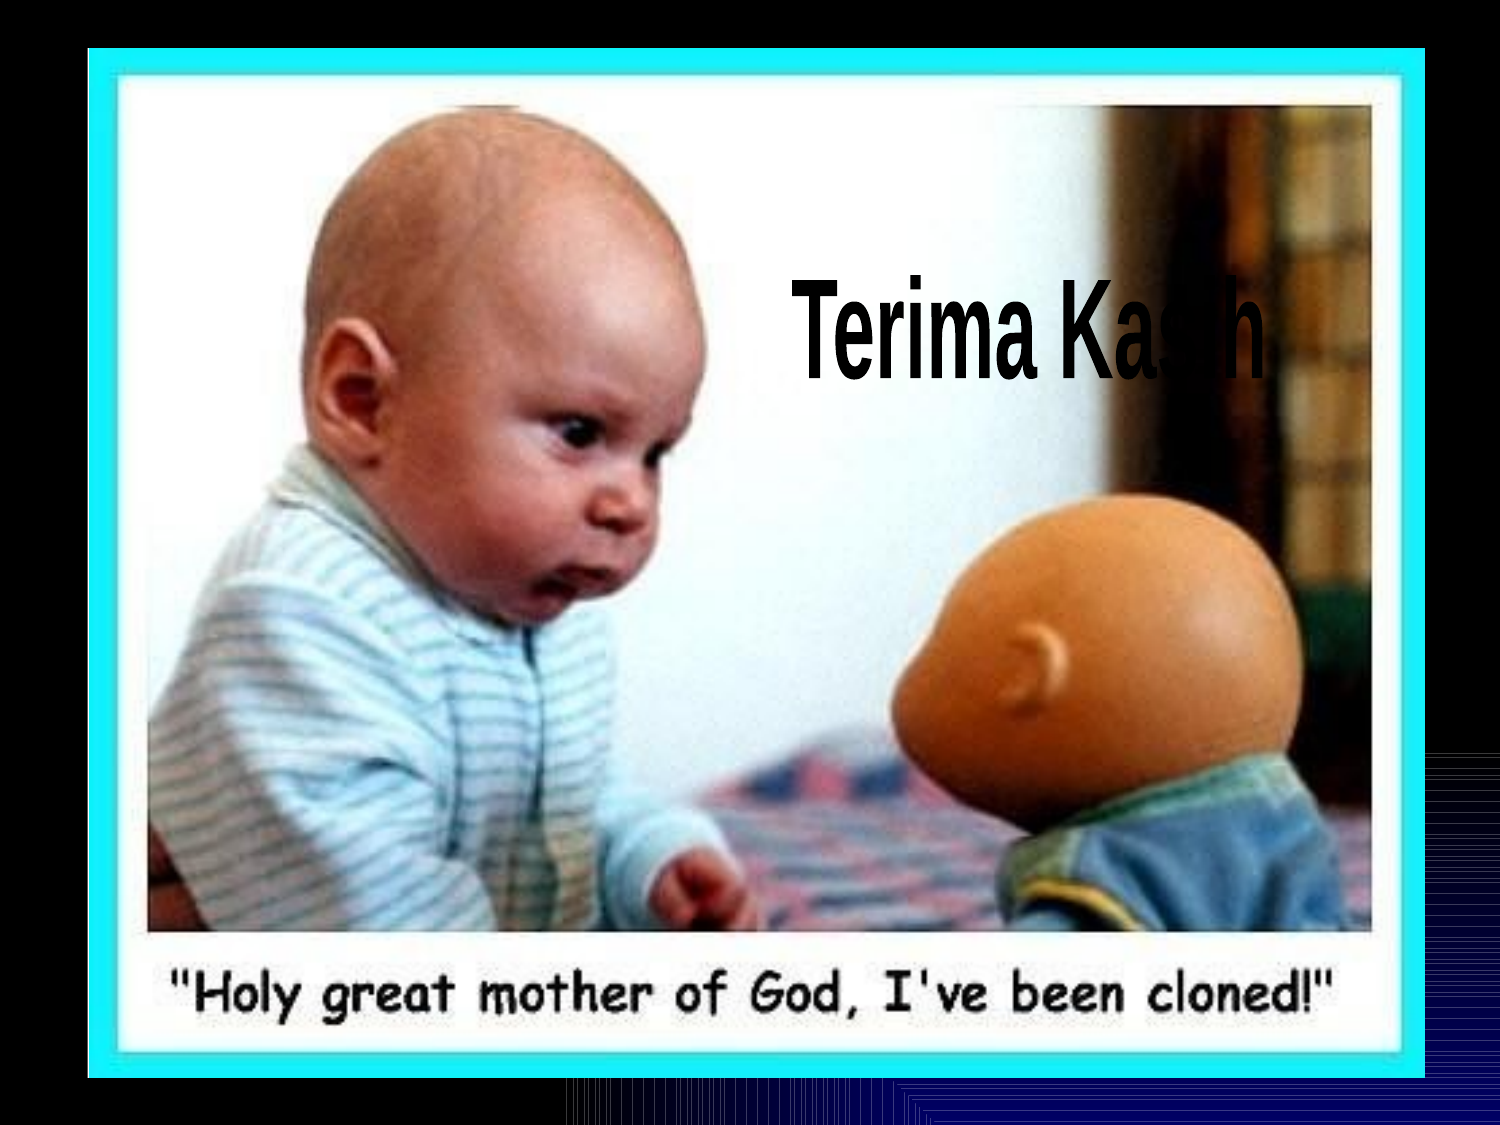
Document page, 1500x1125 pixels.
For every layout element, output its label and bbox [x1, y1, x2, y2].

picture [87, 48, 1426, 1079]
